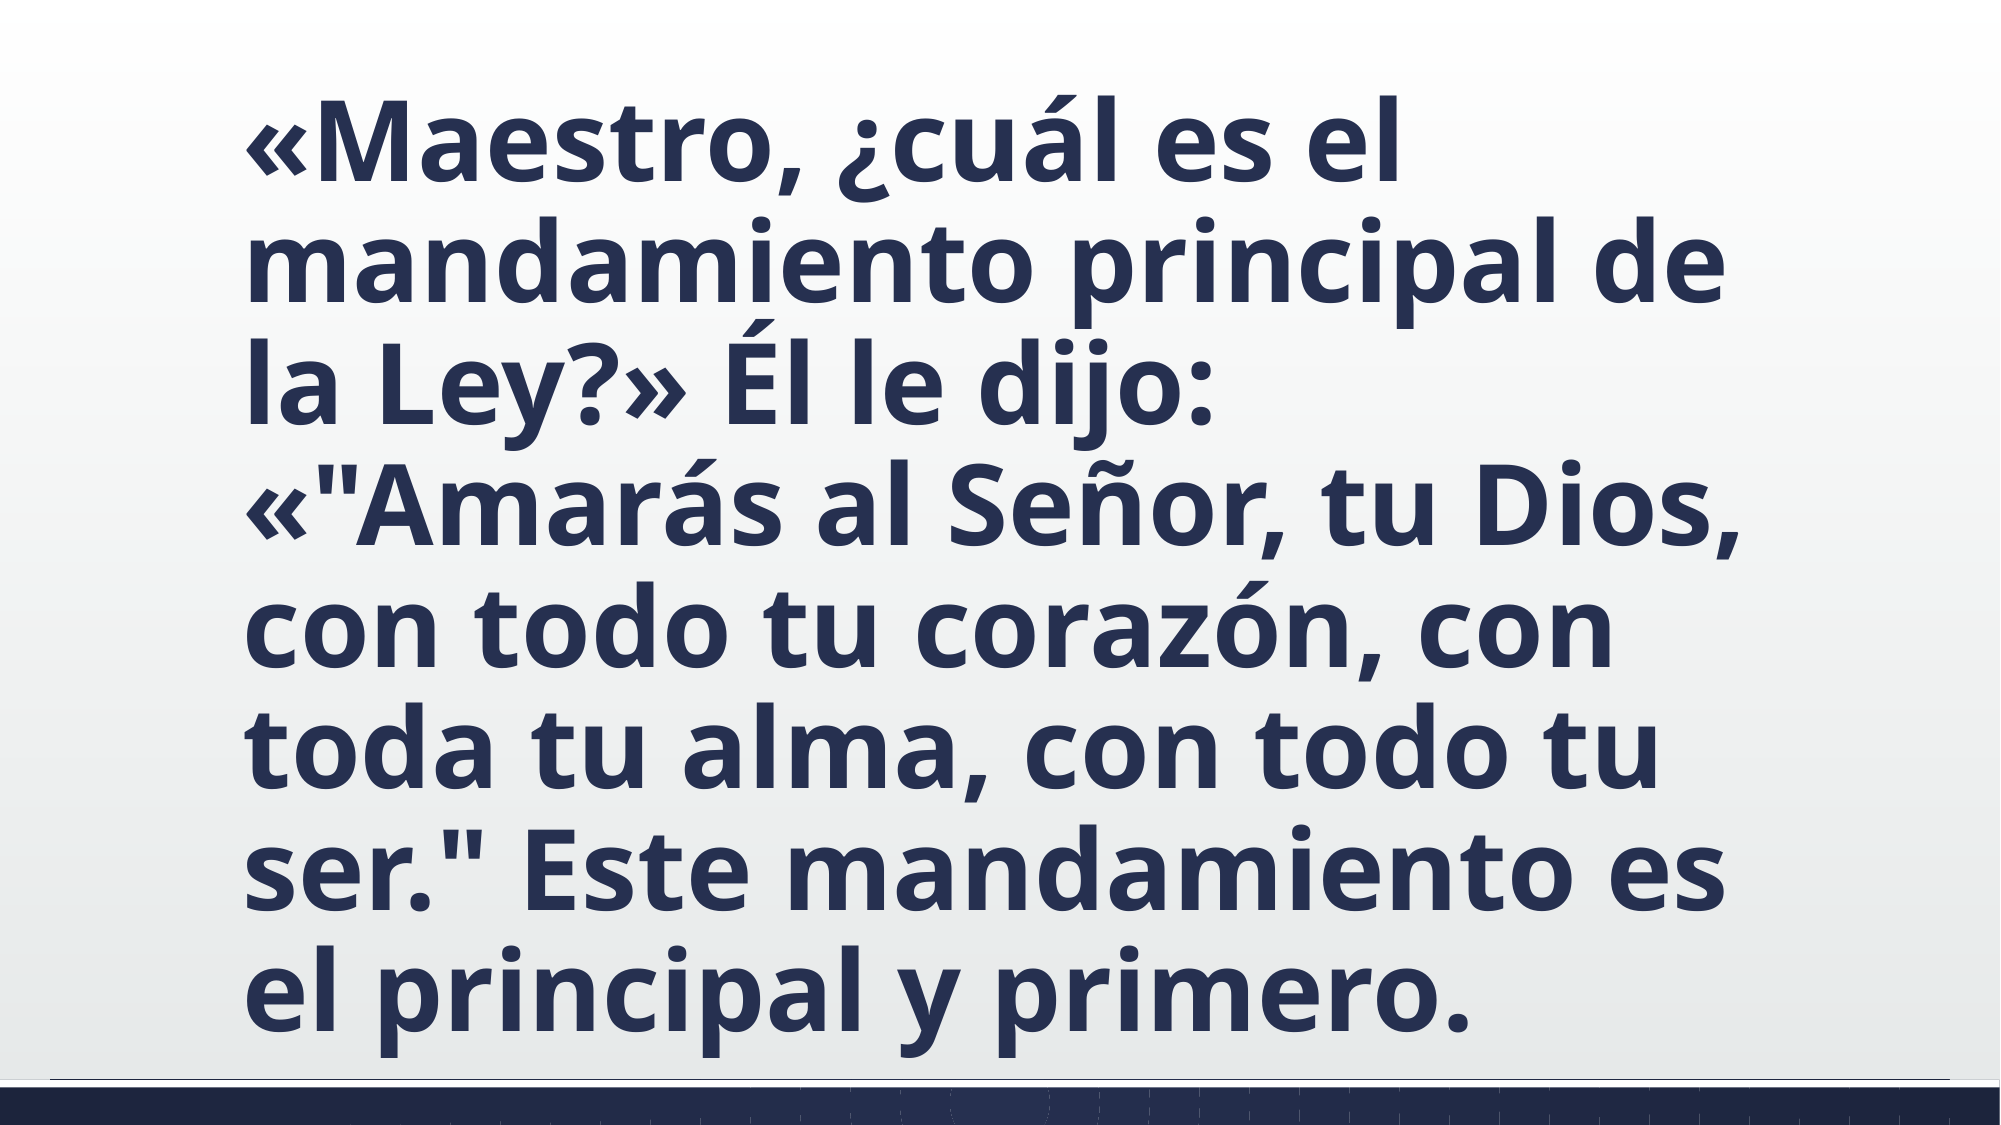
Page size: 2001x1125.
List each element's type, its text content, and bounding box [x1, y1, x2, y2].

list «Maestro, ¿cuál es el mandamiento principal de la Ley?» Él le dijo: «"Amarás al Señor, tu Dios, con todo tu corazón, con toda tu alma, con todo tu ser." Este mandamiento es el principal y primero. [219, 76, 1780, 990]
